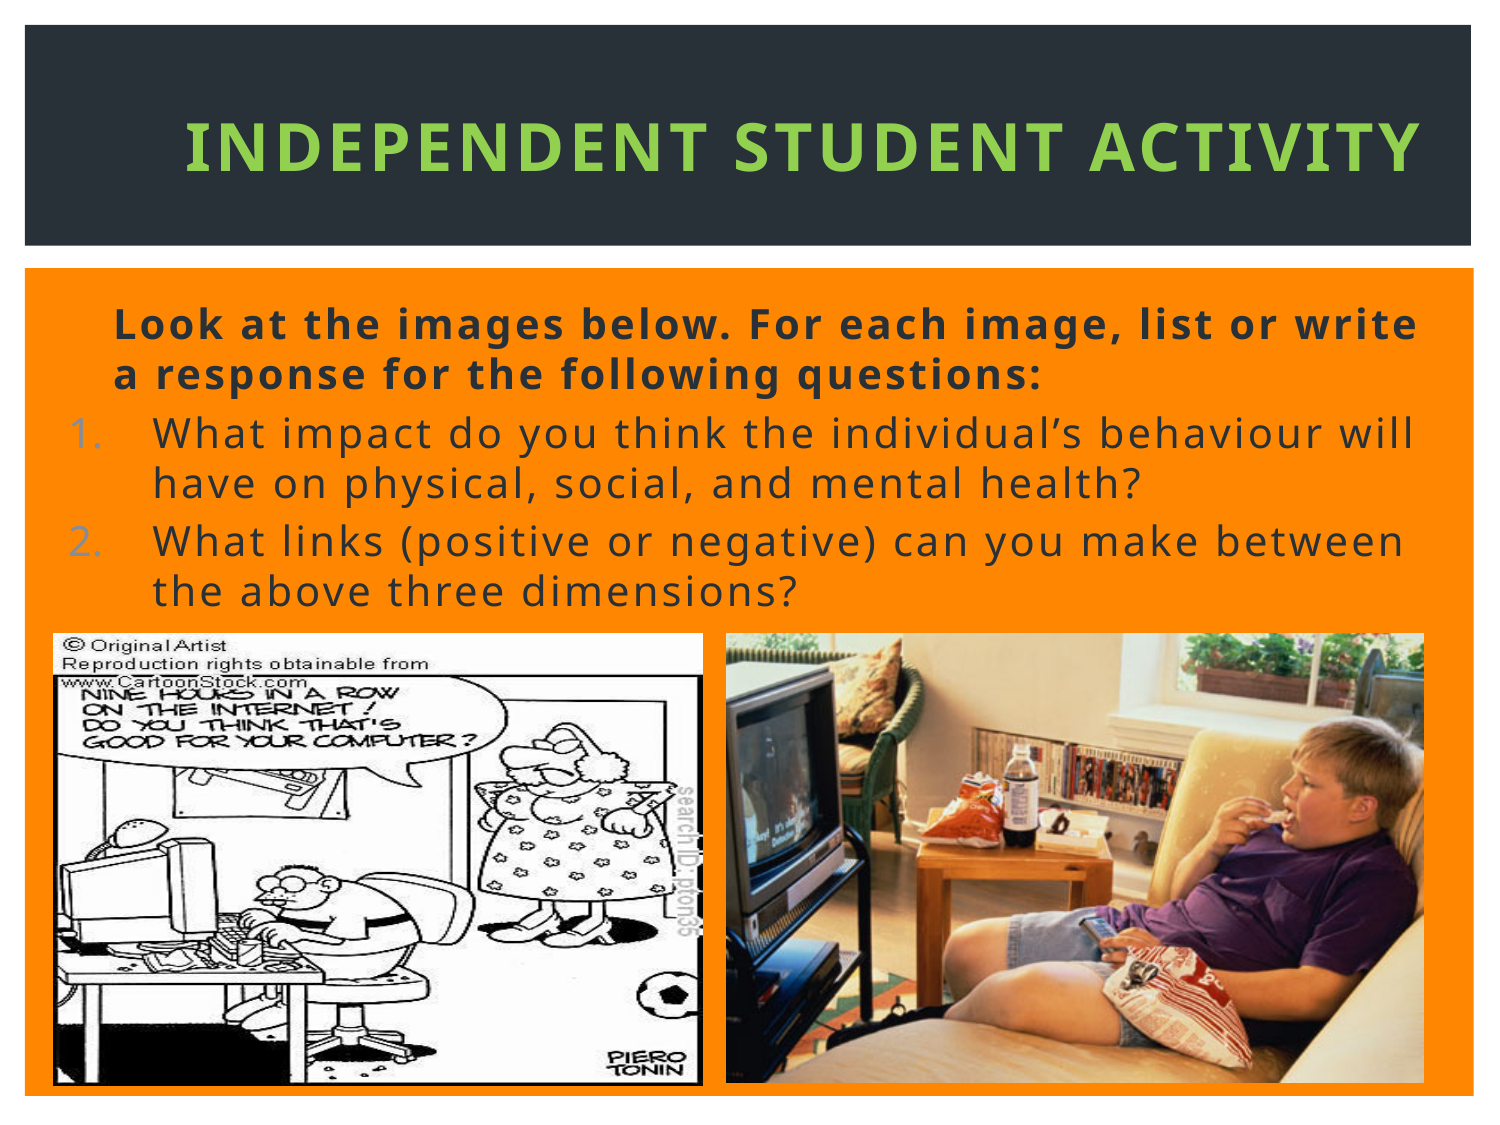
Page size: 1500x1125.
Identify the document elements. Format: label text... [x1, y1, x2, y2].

picture [52, 633, 704, 1086]
picture [726, 633, 1424, 1083]
list Look at the images below. For each image, list or write a response for the following questions: What impact do you think the individual’s behaviour will have on physical, social, and mental health? What links (positive or negative) can you make between the above three dimensions? [53, 290, 1459, 709]
title Independent student activity [62, 58, 1438, 232]
